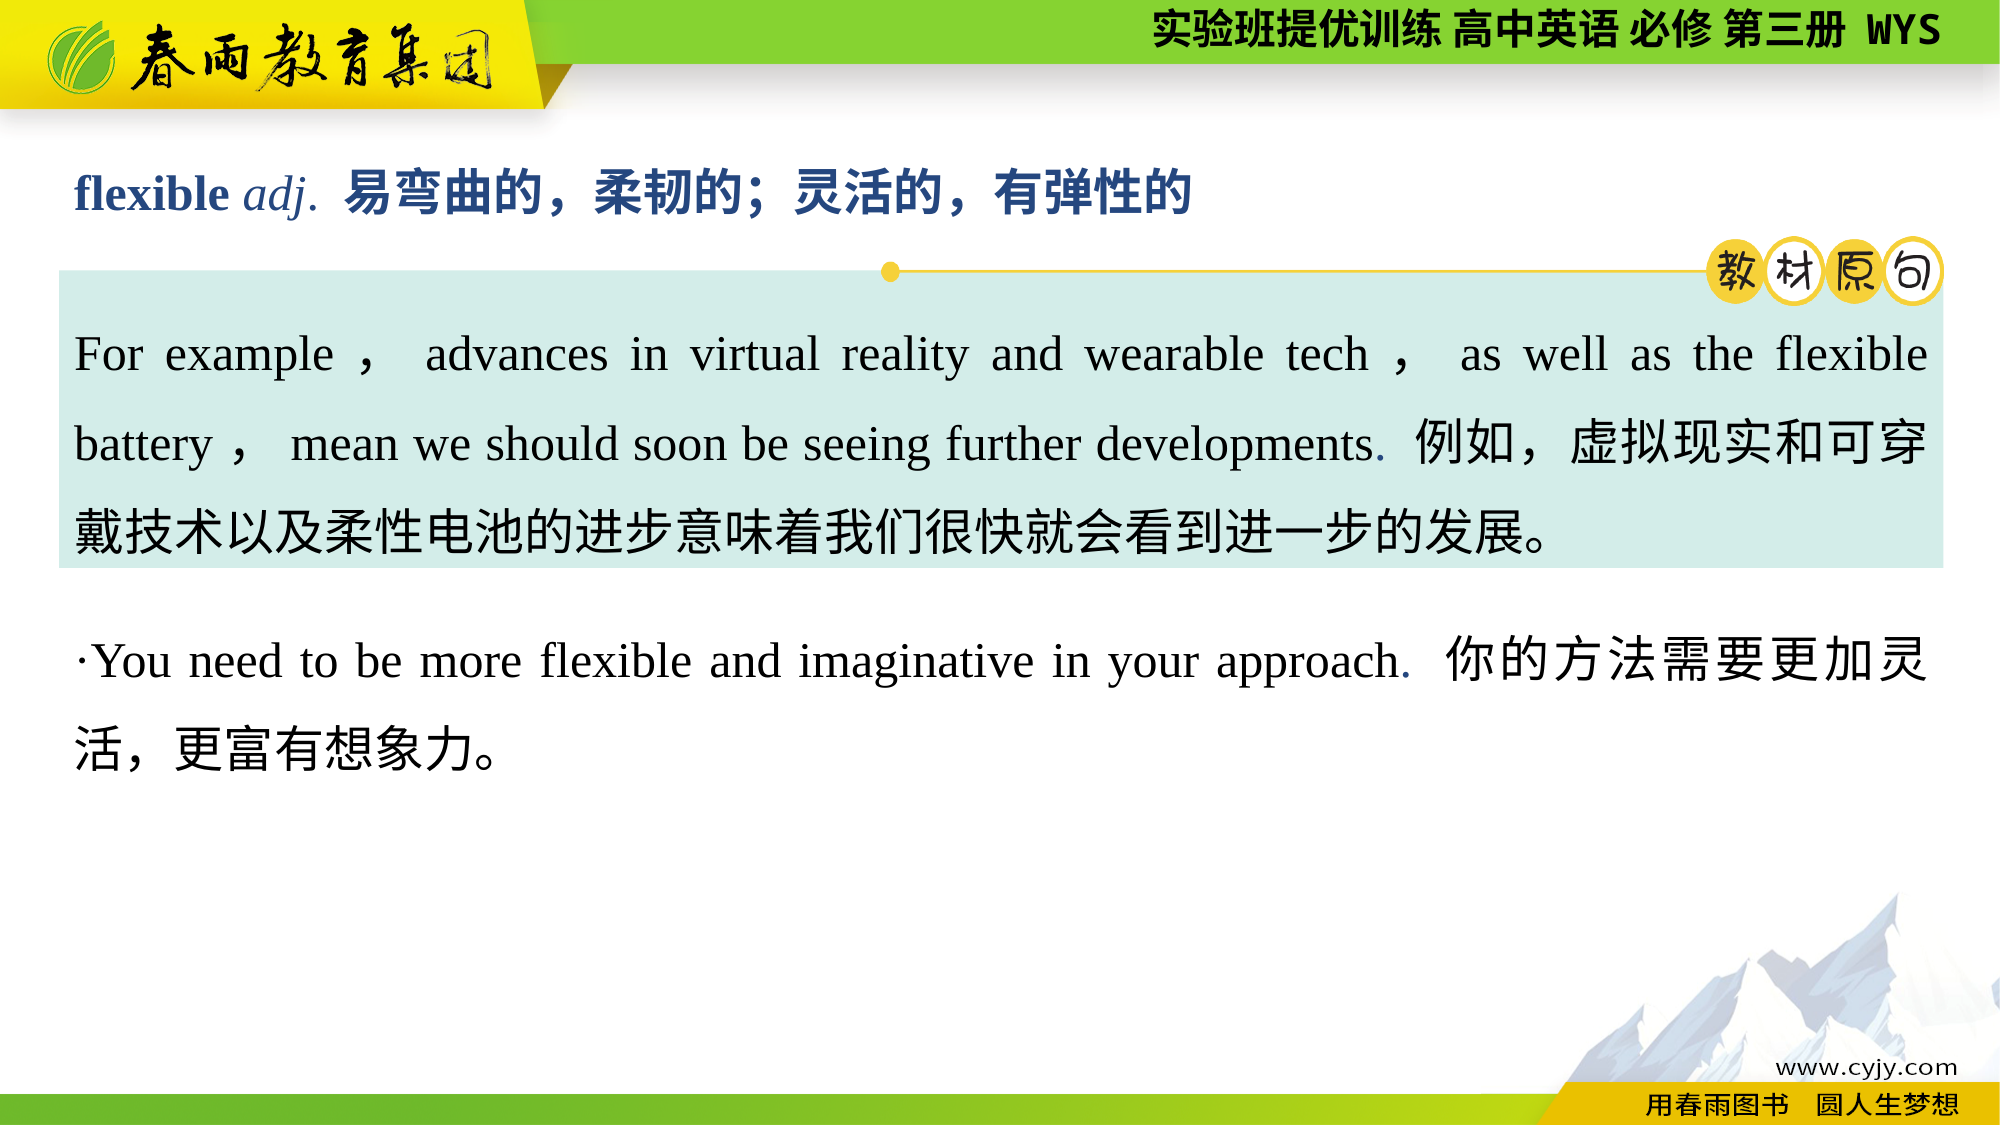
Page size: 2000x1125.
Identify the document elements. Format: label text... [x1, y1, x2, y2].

picture [0, 0, 2000, 1125]
text_box For example，advances in virtual reality and wearable tech，as well as the flexible battery，mean we should soon be seeing further developments. 例如，虚拟现实和可穿戴技术以及柔性电池的进步意味着我们很快就会看到进一步的发展。 [59, 270, 1944, 568]
text_box ·You need to be more flexible and imaginative in your approach. 你的方法需要更加灵活，更富有想象力。 [59, 589, 1944, 785]
list flexible adj. 易弯曲的，柔韧的；灵活的，有弹性的 [59, 122, 1944, 217]
